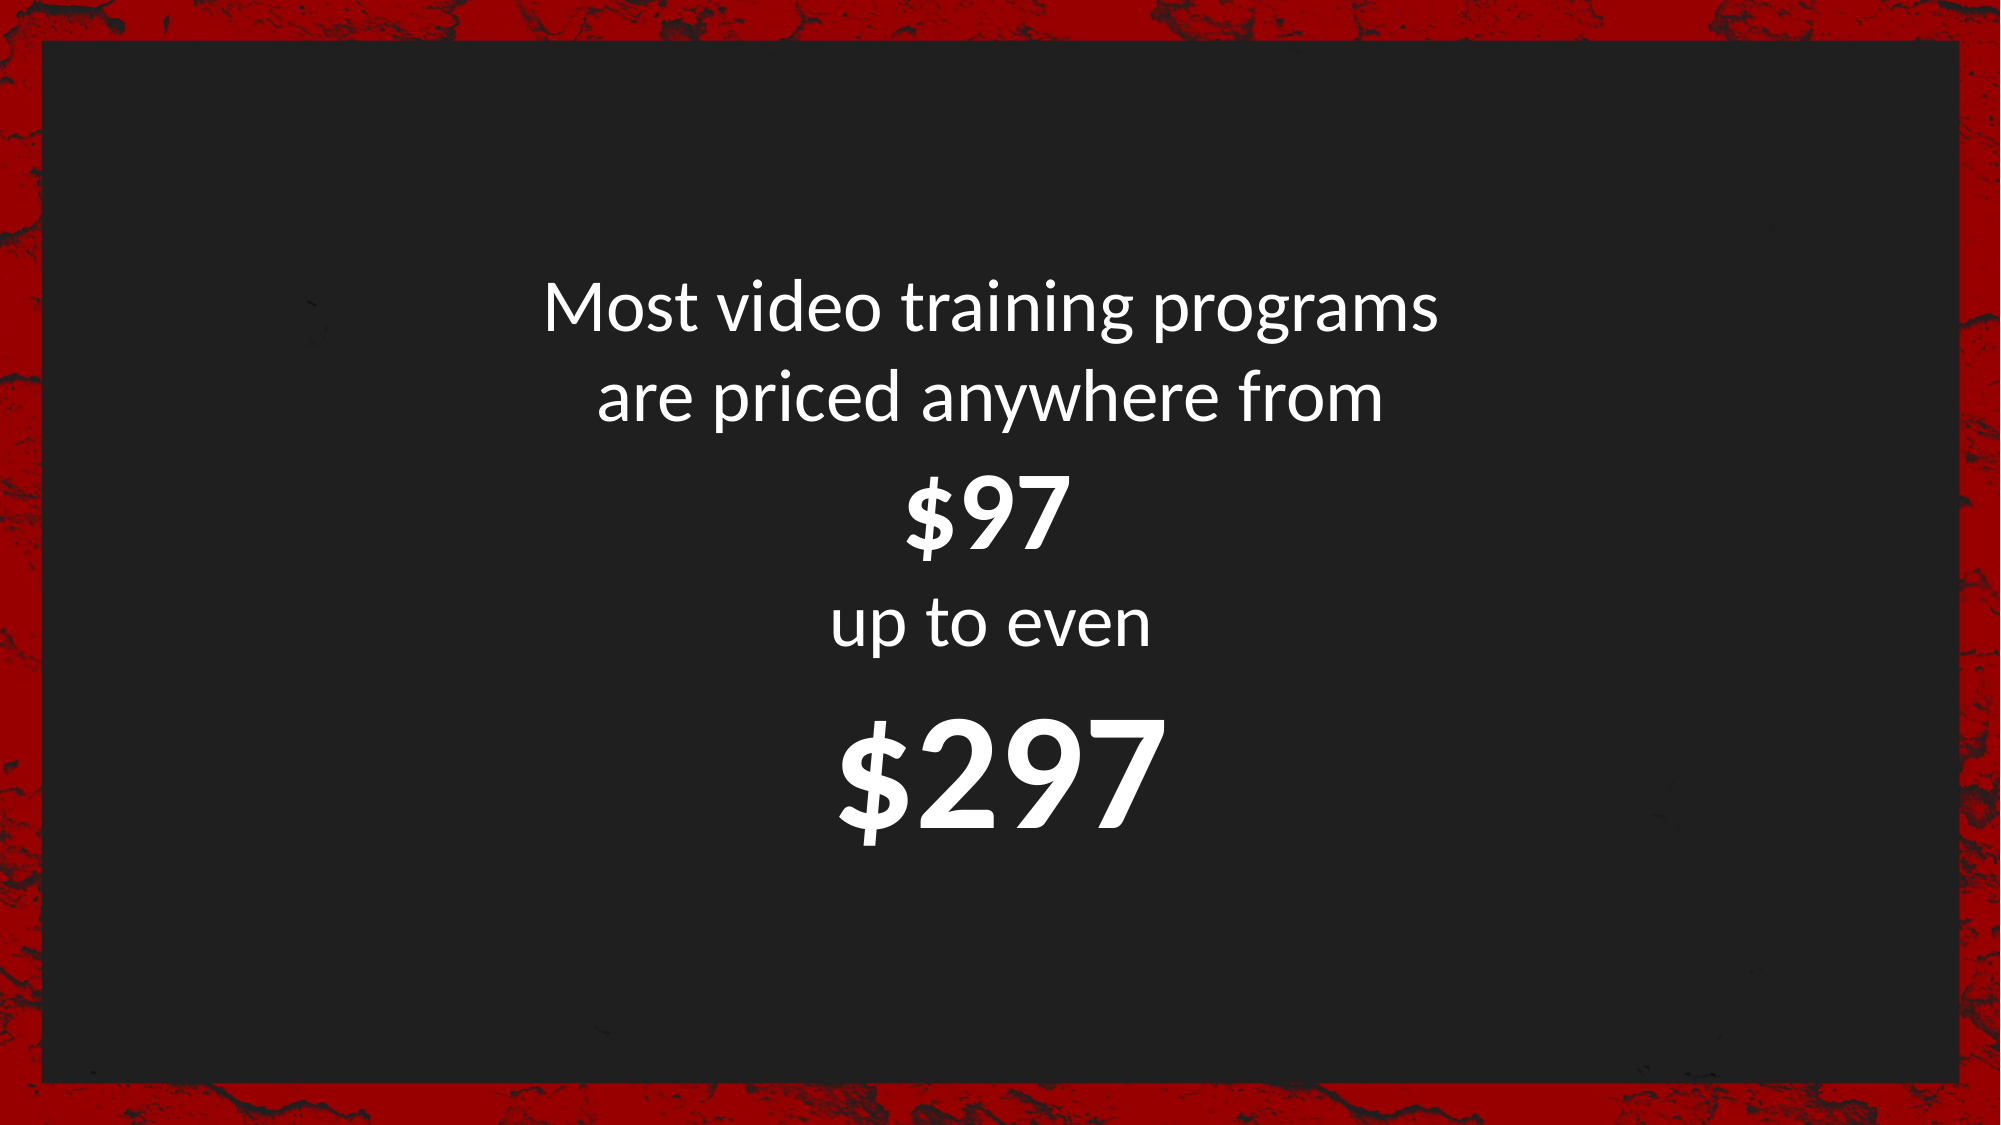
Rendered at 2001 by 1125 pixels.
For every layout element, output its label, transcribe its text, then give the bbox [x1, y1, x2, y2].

picture [0, 0, 2001, 1125]
text_box Most video training programs are priced anywhere from $97 up to even $297 [0, 249, 2000, 870]
